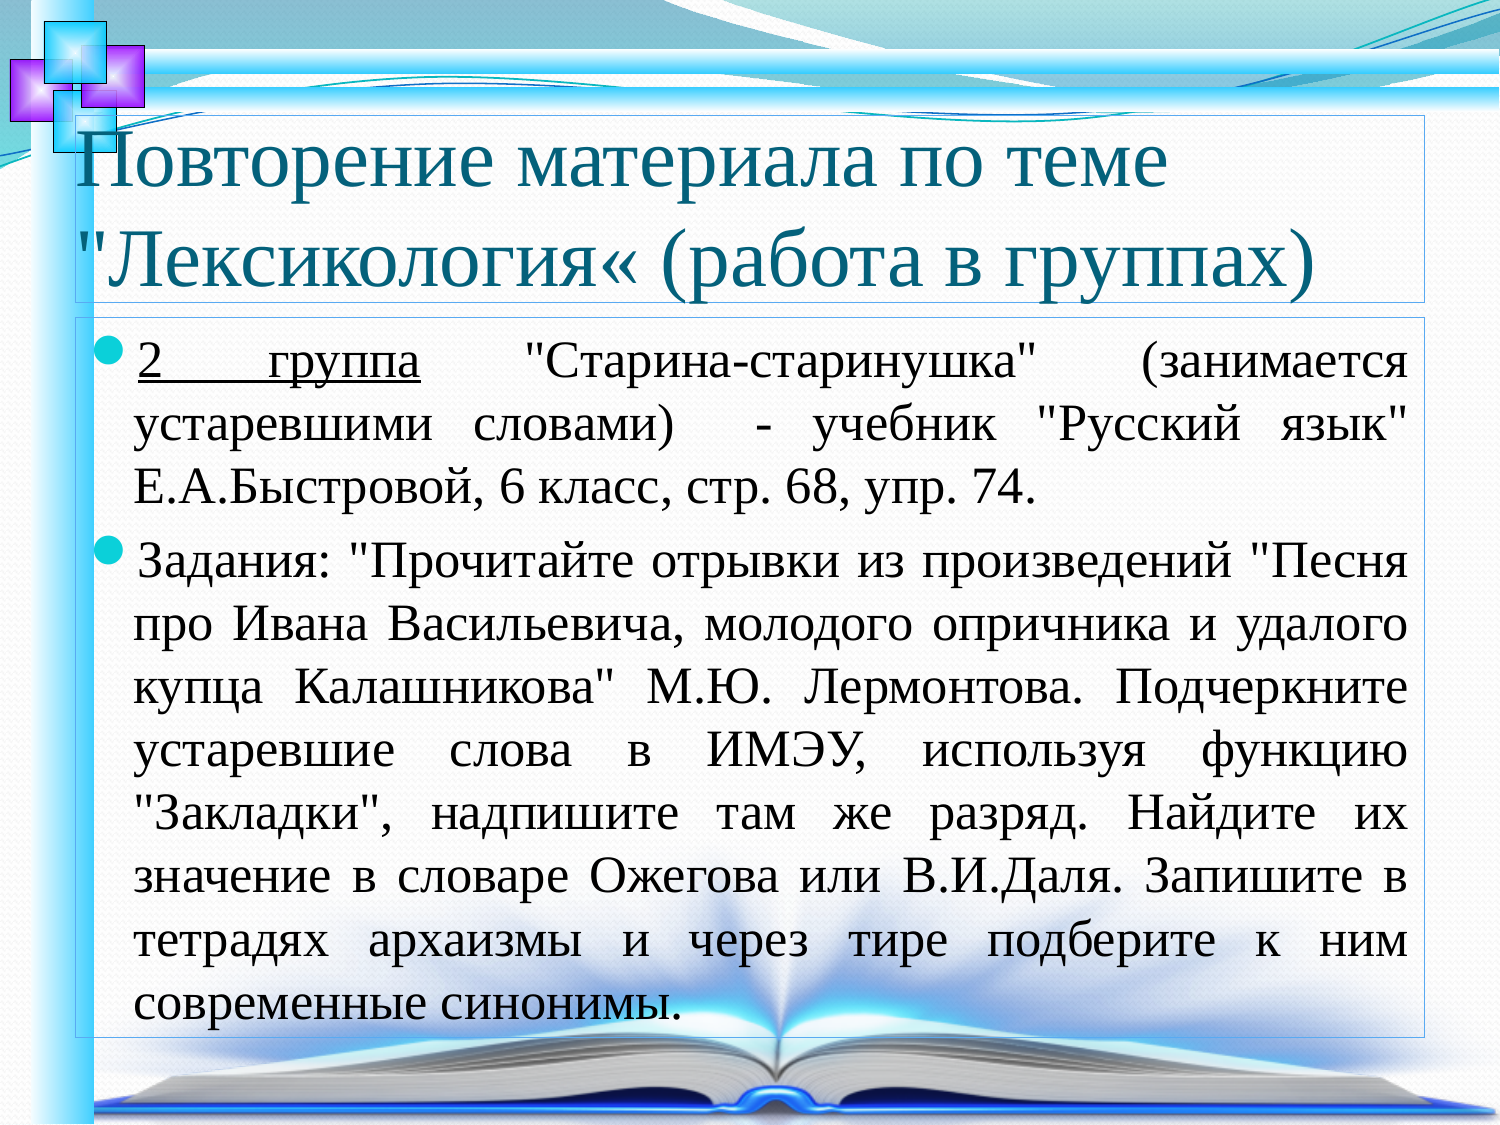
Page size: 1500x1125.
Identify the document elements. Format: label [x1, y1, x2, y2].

text_box [9, 0, 1500, 1124]
